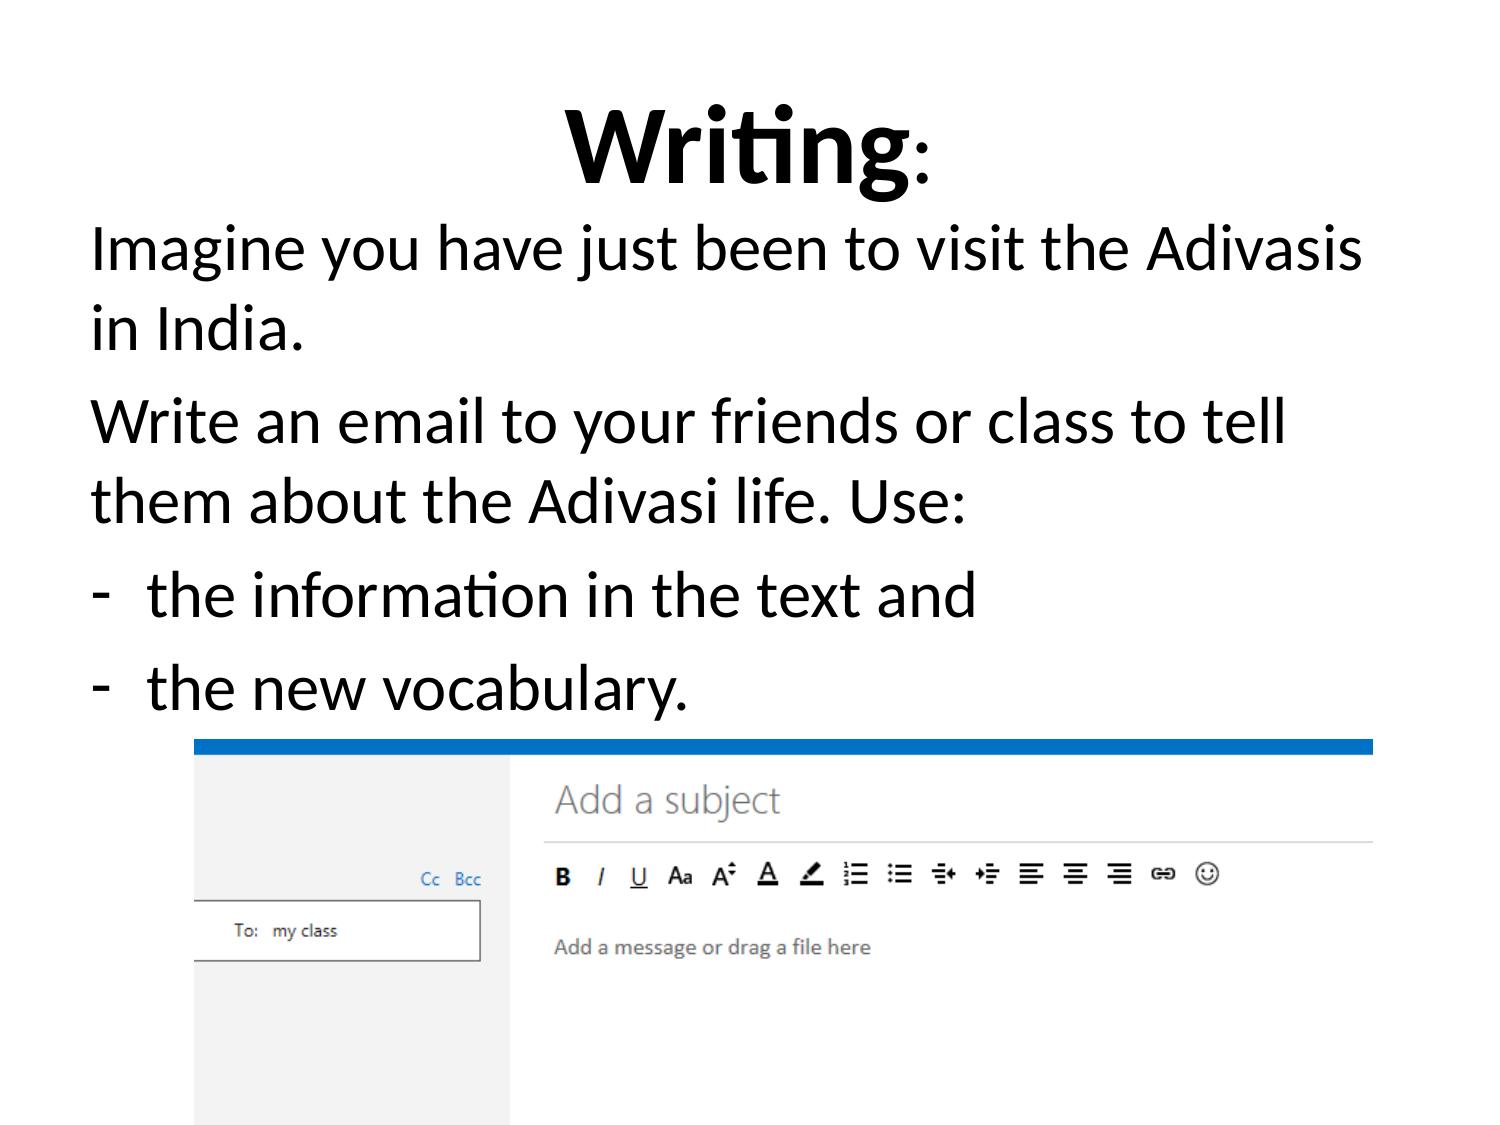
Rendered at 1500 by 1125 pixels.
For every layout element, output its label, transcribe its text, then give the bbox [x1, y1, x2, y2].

list Imagine you have just been to visit the Adivasis in India. Write an email to your friends or class to tell them about the Adivasi life. Use: the information in the text and the new vocabulary. [75, 196, 1425, 1005]
title Writing: [75, 45, 1425, 196]
picture [194, 739, 1373, 1125]
